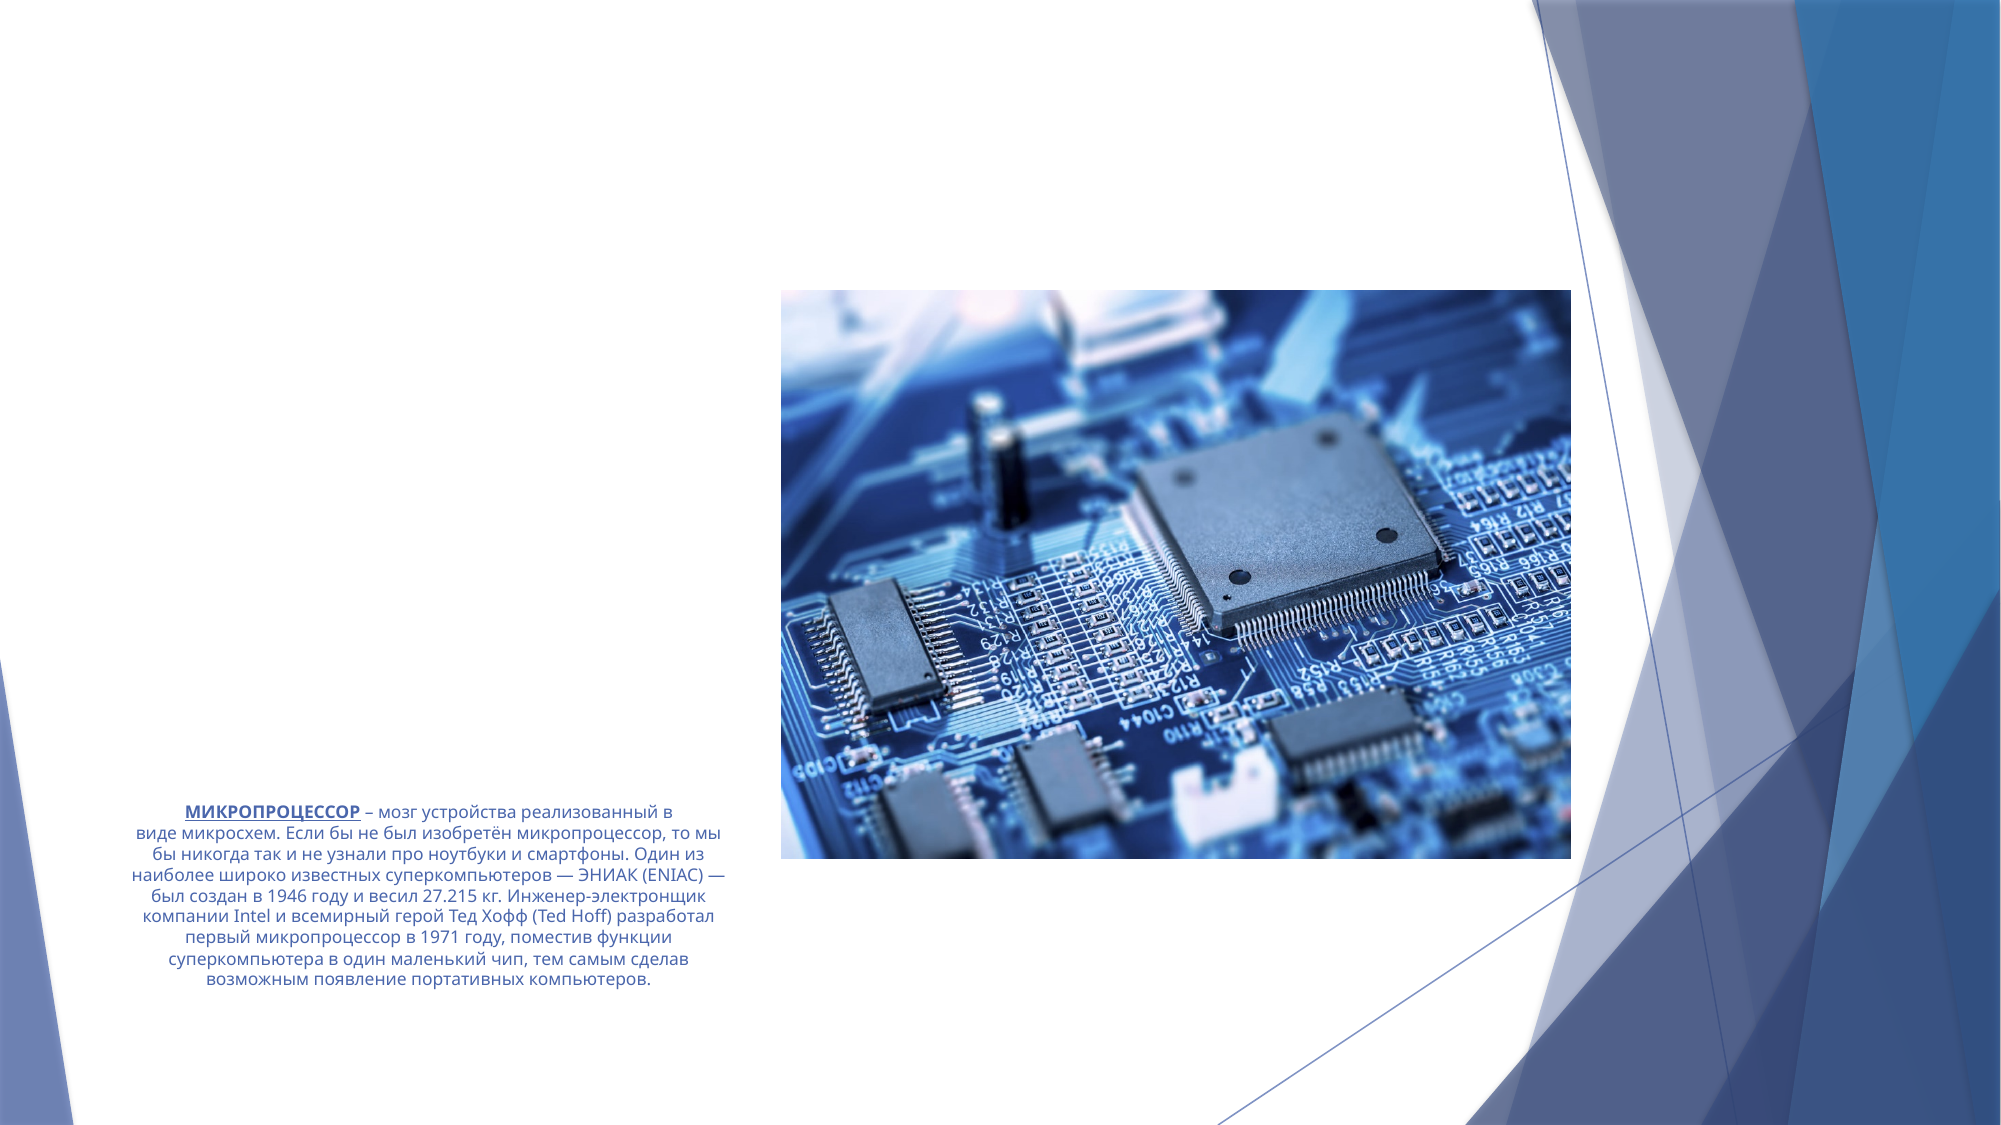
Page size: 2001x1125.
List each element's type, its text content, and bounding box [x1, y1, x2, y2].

title МИКРОПРОЦЕССОР – мозг устройства реализованный в виде микросхем. Если бы не был изобретён микропроцессор, то мы бы никогда так и не узнали про ноутбуки и смартфоны. Один из наиболее широко известных суперкомпьютеров — ЭНИАК (ENIAC) — был создан в 1946 году и весил 27.215 кг. Инженер-электронщик компании Intel и всемирный герой Тед Хофф (Ted Hoff) разработал первый микропроцессор в 1971 году, поместив функции суперкомпьютера в один маленький чип, тем самым сделав возможным появление портативных компьютеров. [112, 787, 746, 997]
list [780, 290, 1571, 860]
